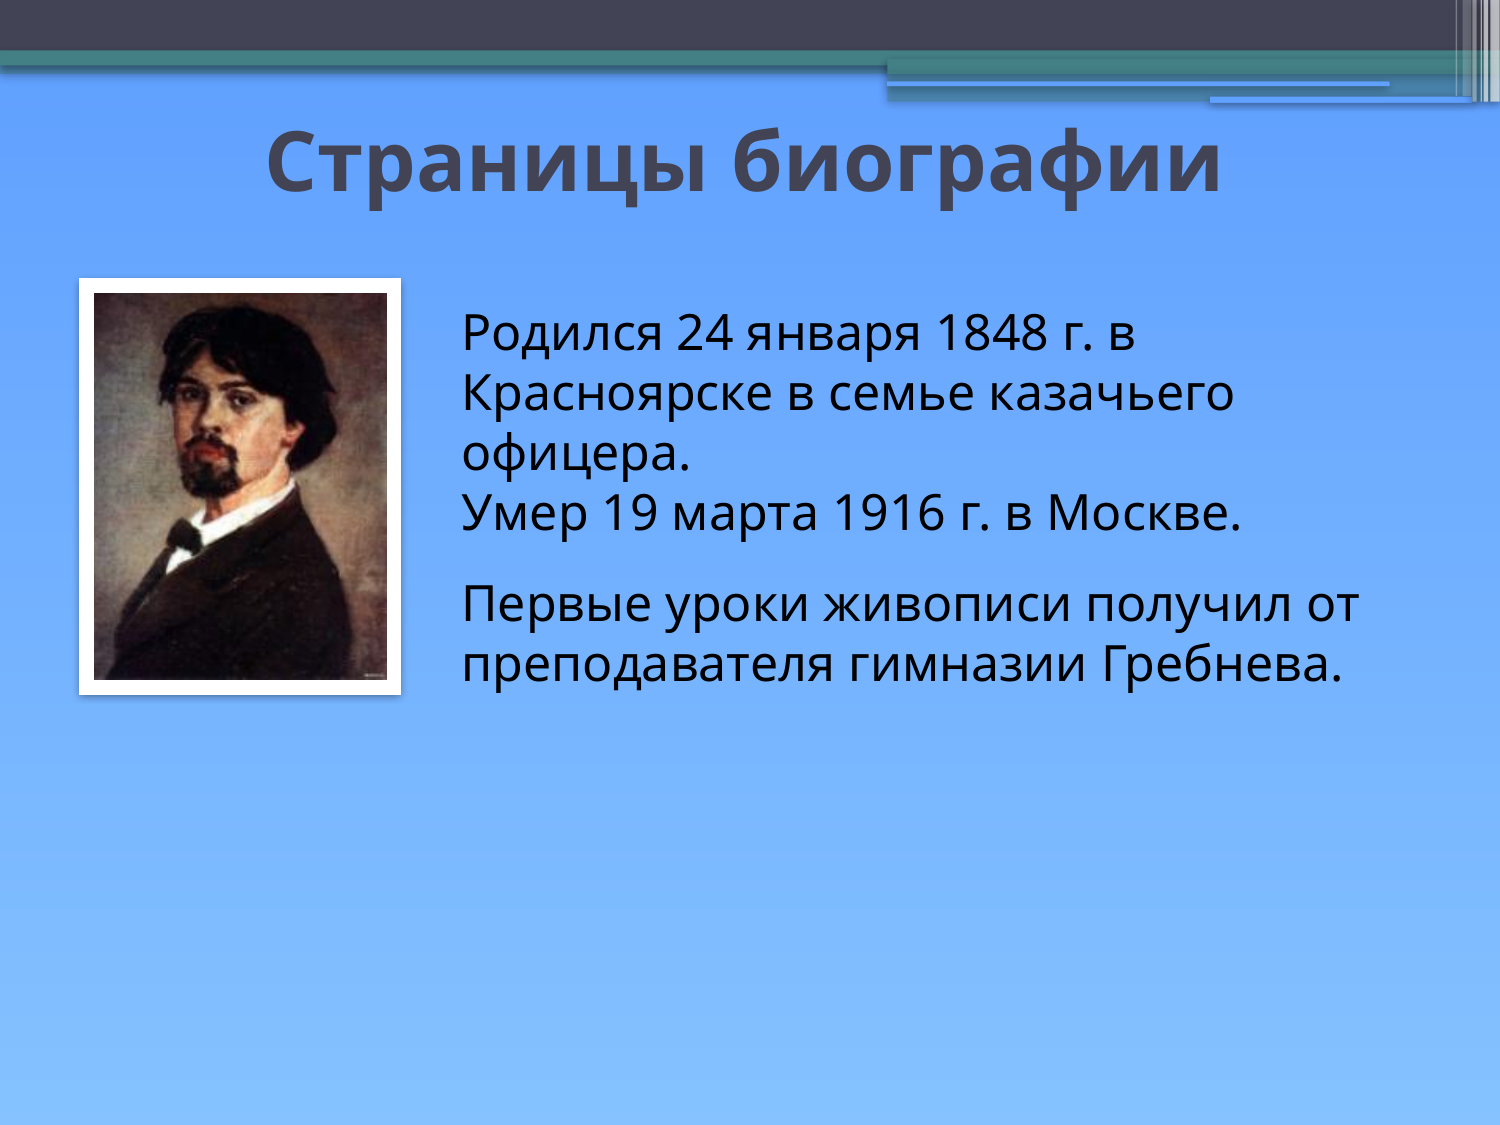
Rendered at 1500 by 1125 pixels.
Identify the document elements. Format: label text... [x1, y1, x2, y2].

title Страницы биографии [70, 70, 1421, 246]
picture [93, 292, 387, 681]
list Родился 24 января 1848 г. в Красноярске в семье казачьего офицера. Умер 19 марта 1916 г. в Москве. Первые уроки живописи получил от преподавателя гимназии Гребнева. [386, 292, 1454, 1055]
